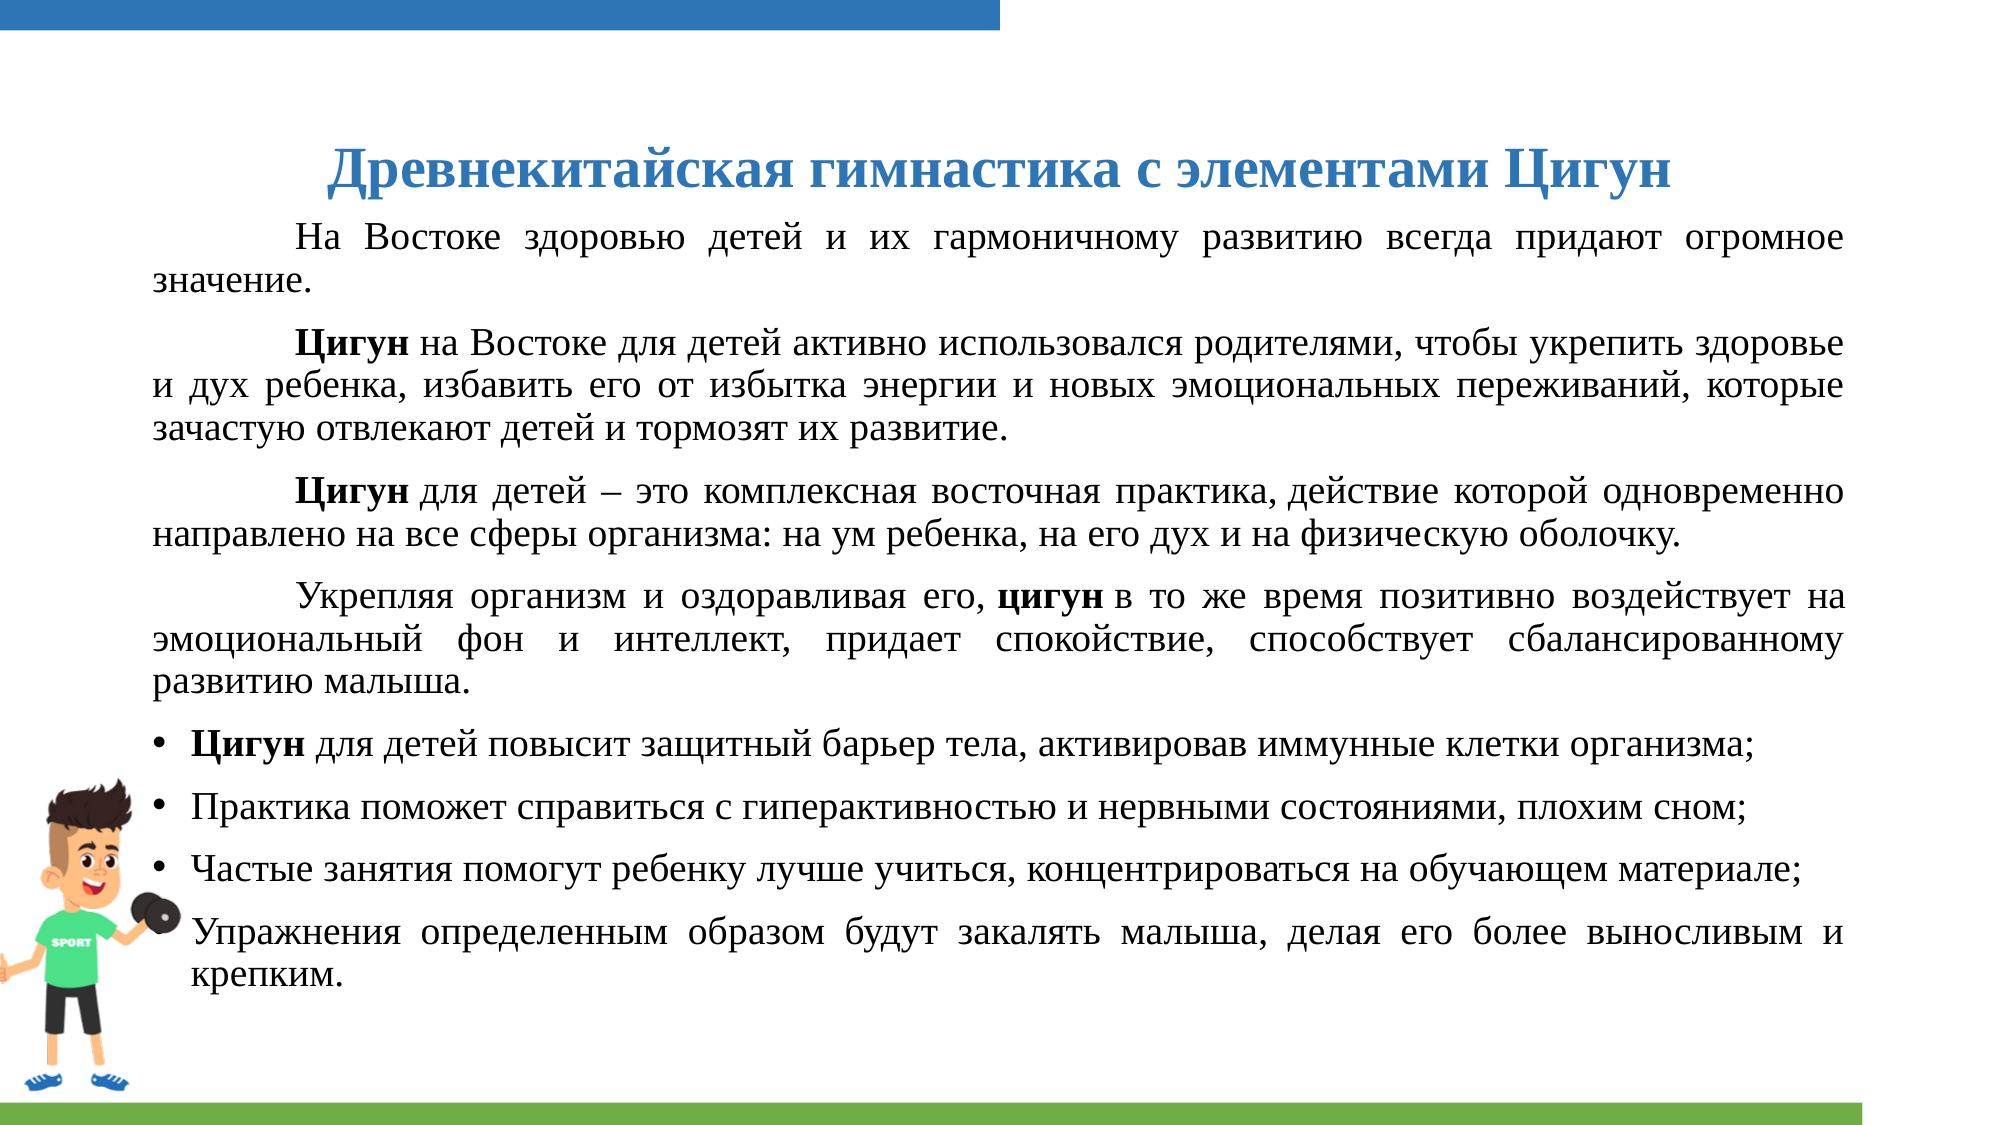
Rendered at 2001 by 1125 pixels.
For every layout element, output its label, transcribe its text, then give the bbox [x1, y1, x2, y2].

picture [0, 768, 250, 1102]
list На Востоке здоровью детей и их гармоничному развитию всегда придают огромное значение. Цигун на Востоке для детей активно использовался родителями, чтобы укрепить здоровье и дух ребенка, избавить его от избытка энергии и новых эмоциональных переживаний, которые зачастую отвлекают детей и тормозят их развитие. Цигун для детей – это комплексная восточная практика, действие которой одновременно направлено на все сферы организма: на ум ребенка, на его дух и на физическую оболочку. Укрепляя организм и оздоравливая его, цигун в то же время позитивно воздействует на эмоциональный фон и интеллект, придает спокойствие, способствует сбалансированному развитию малыша. Цигун для детей повысит защитный барьер тела, активировав иммунные клетки организма; Практика поможет справиться с гиперактивностью и нервными состояниями, плохим сном; Частые занятия помогут ребенку лучше учиться, концентрироваться на обучающем материале; Упражнения определенным образом будут закалять малыша, делая его более выносливым и крепким. [137, 208, 1863, 1014]
title Древнекитайская гимнастика с элементами Цигун [137, 59, 1863, 208]
